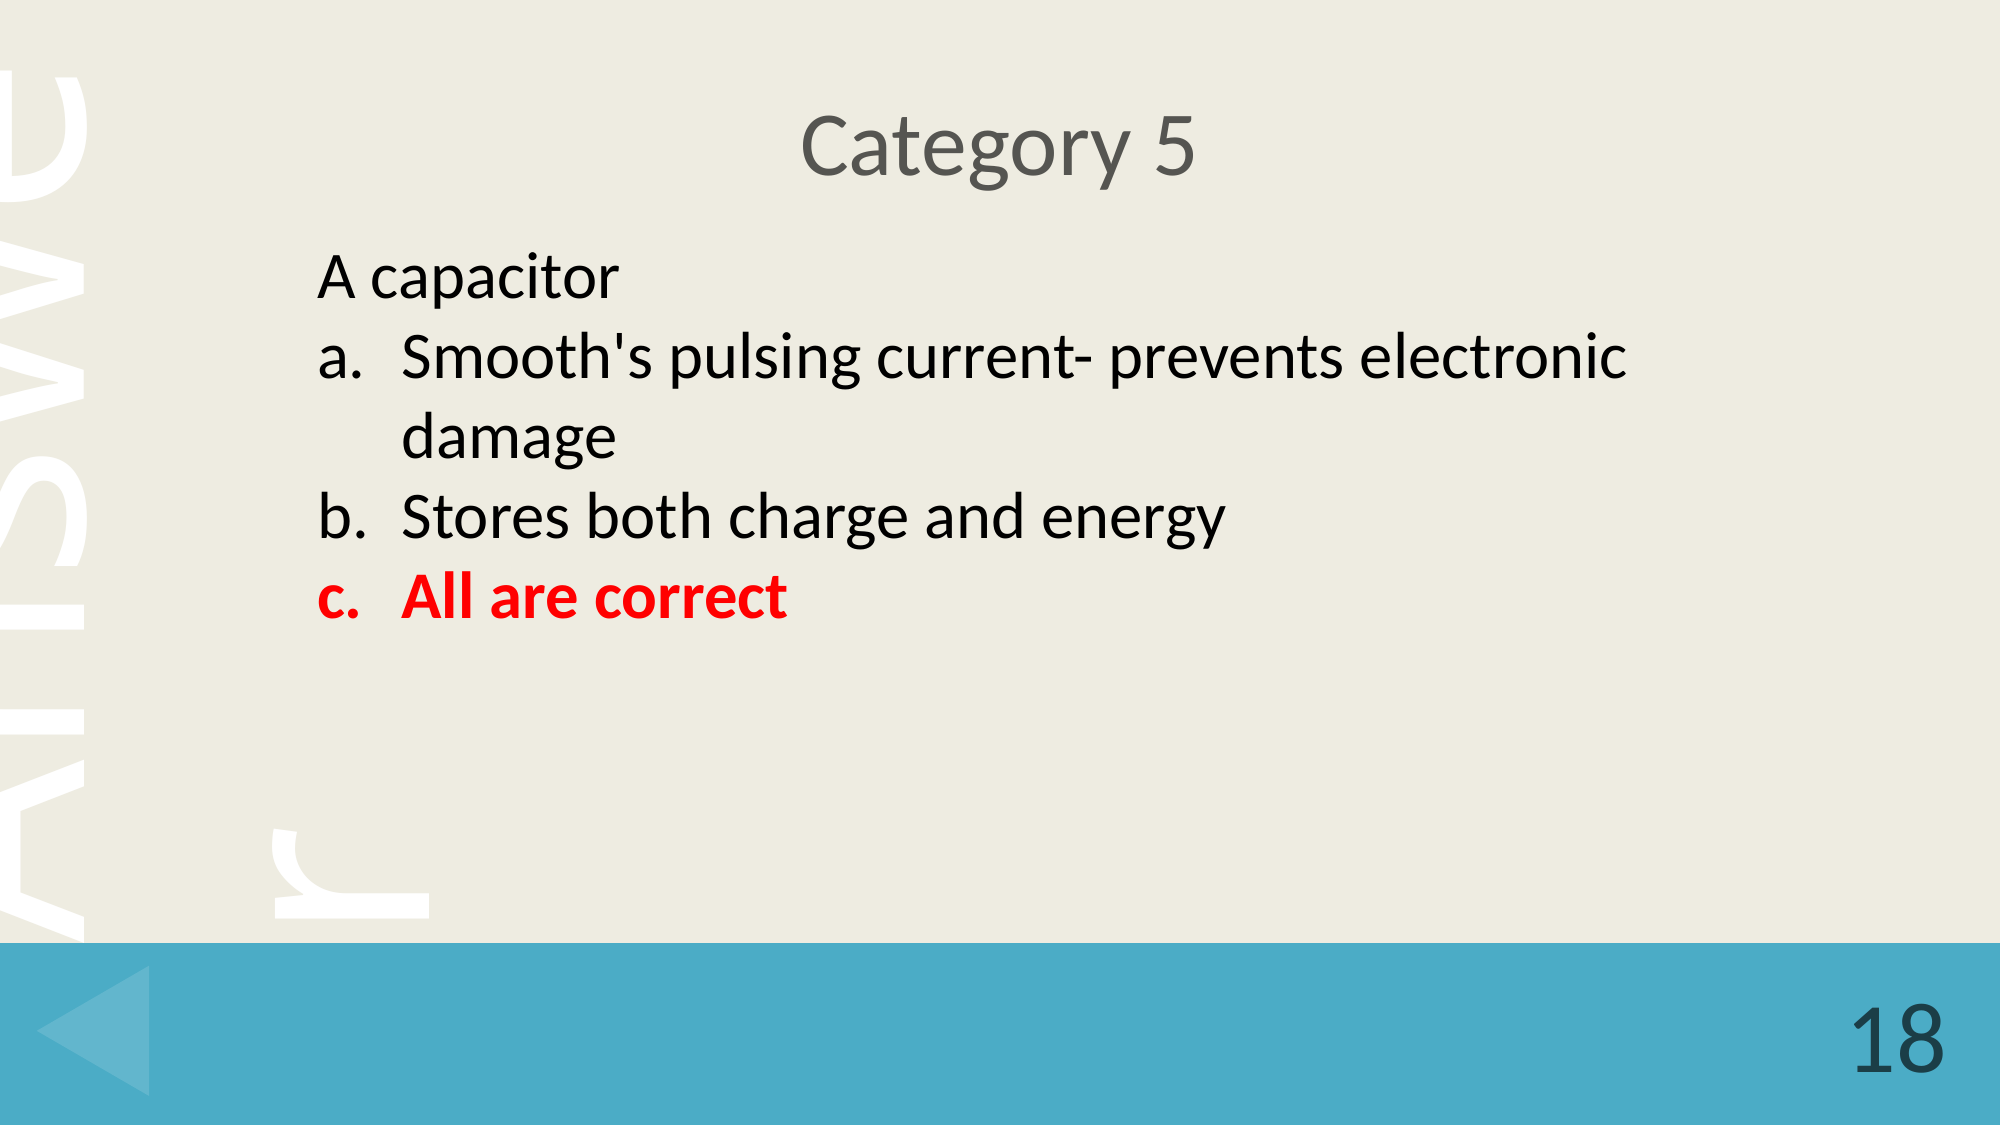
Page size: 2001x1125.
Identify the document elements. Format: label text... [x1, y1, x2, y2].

list 18 [1494, 967, 1963, 1097]
title Category 5 [99, 45, 1900, 233]
list A capacitor Smooth's pulsing current- prevents electronic damage Stores both charge and energy All are correct [302, 307, 1760, 636]
